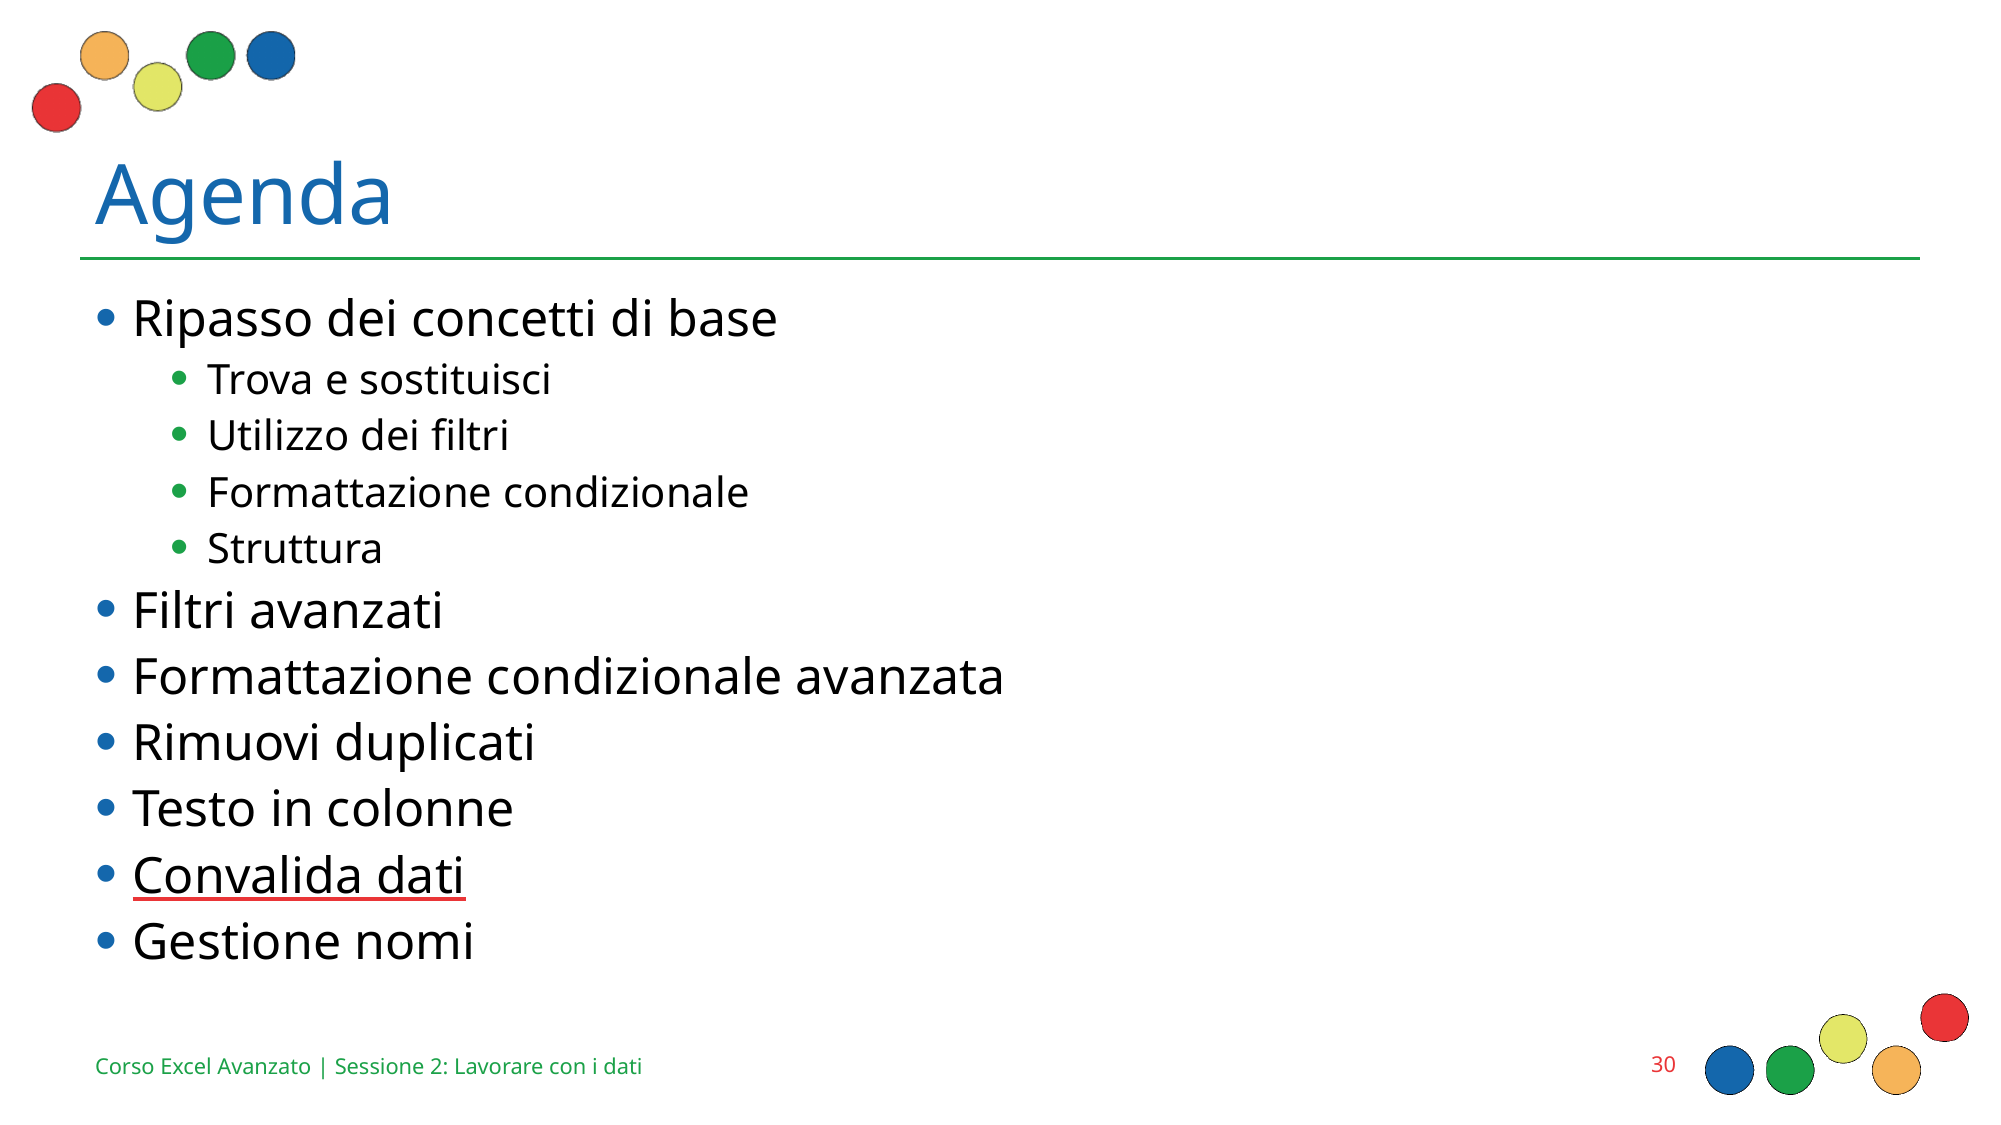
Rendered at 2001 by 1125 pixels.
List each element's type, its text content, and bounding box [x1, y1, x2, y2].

picture [29, 30, 295, 135]
list Ripasso dei concetti di base Trova e sostituisci Utilizzo dei filtri Formattazione condizionale Struttura Filtri avanzati Formattazione condizionale avanzata Rimuovi duplicati Testo in colonne Convalida dati Gestione nomi [80, 278, 1920, 1011]
slide_number 30 [1583, 1035, 1692, 1096]
picture [1704, 990, 1971, 1096]
title Agenda [80, 123, 1920, 259]
footer Corso Excel Avanzato | Sessione 2: Lavorare con i dati [80, 1035, 1571, 1096]
